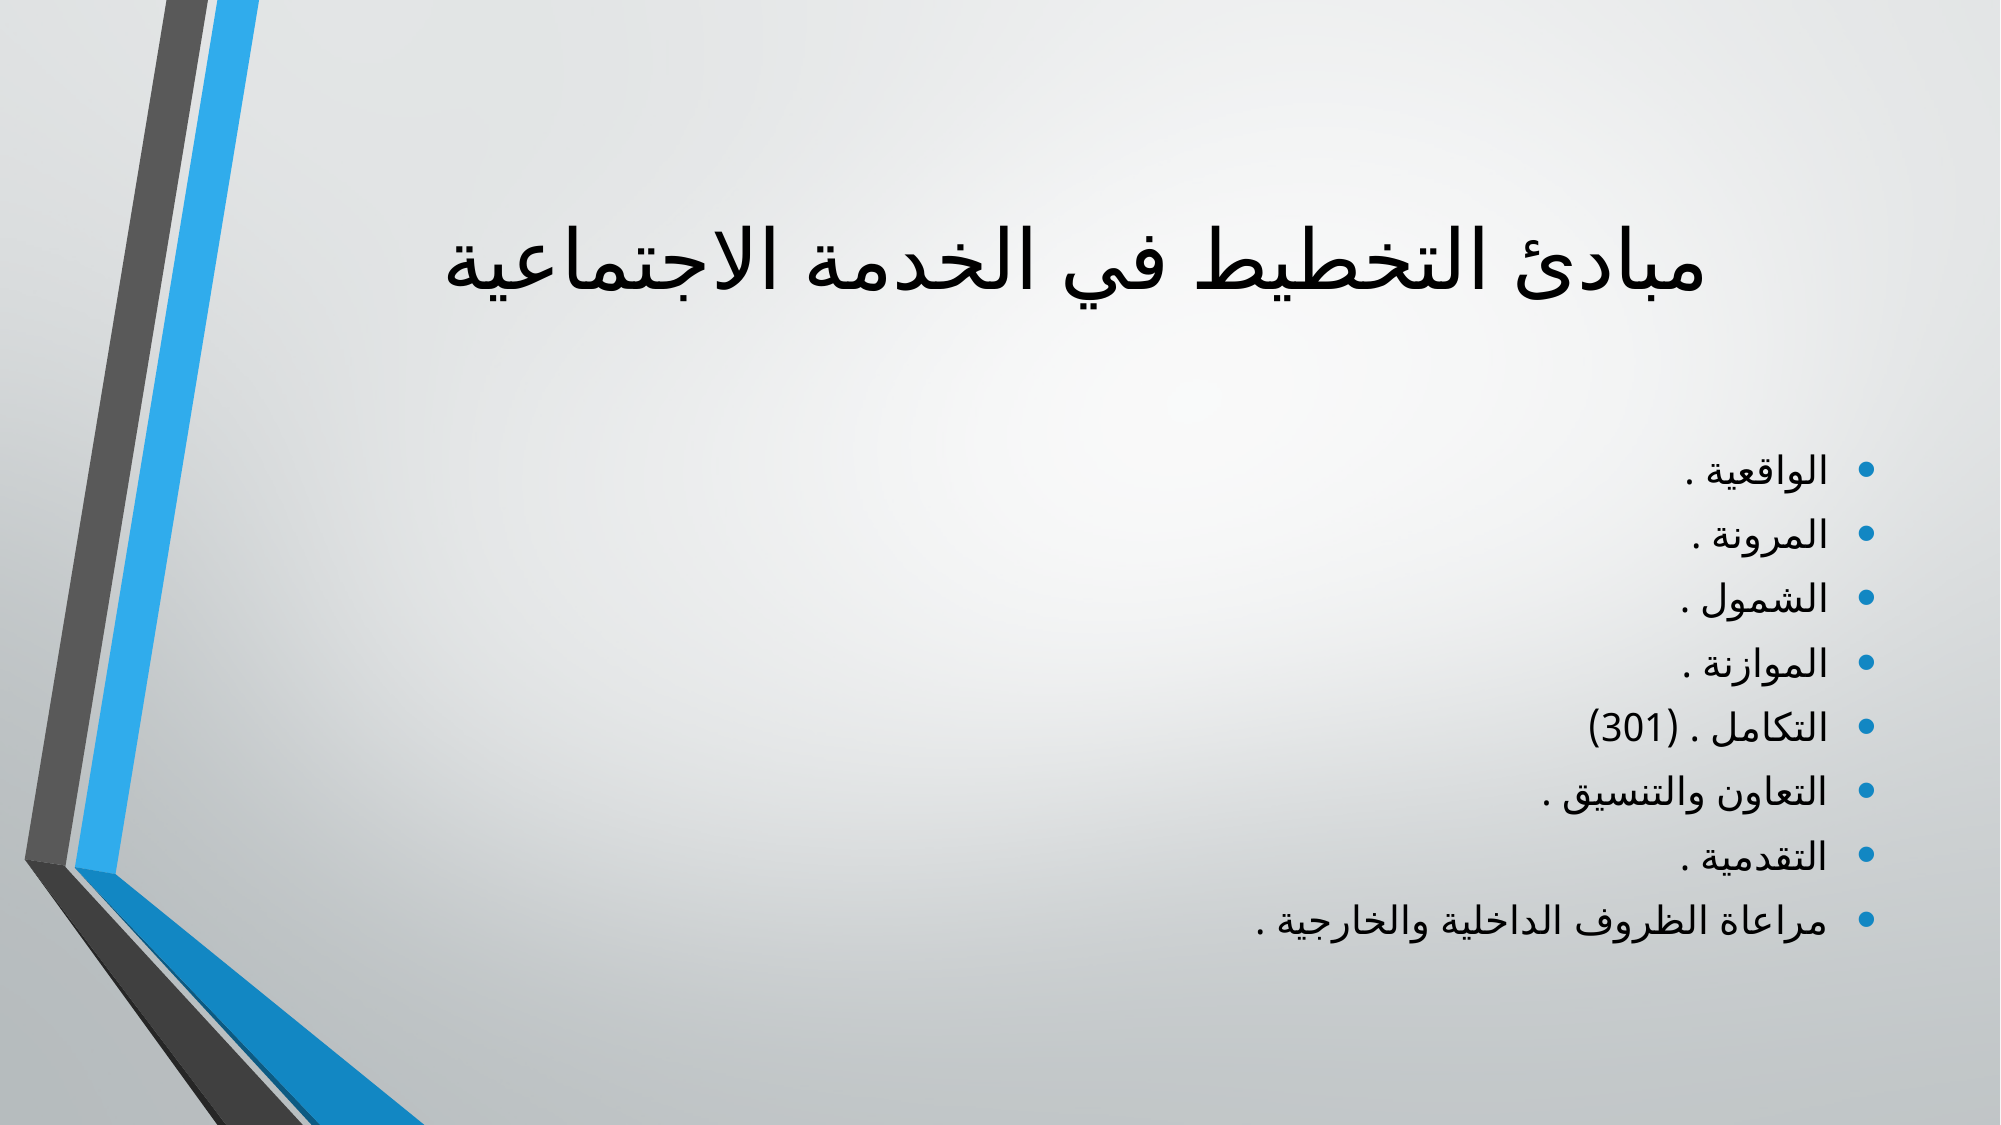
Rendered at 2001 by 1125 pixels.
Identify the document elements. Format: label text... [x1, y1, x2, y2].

list الواقعية . المرونة . الشمول . الموازنة . التكامل . (301) التعاون والتنسيق . التقدمية . مراعاة الظروف الداخلية والخارجية . [243, 437, 1887, 950]
title مبادئ التخطيط في الخدمة الاجتماعية [243, 112, 1887, 400]
